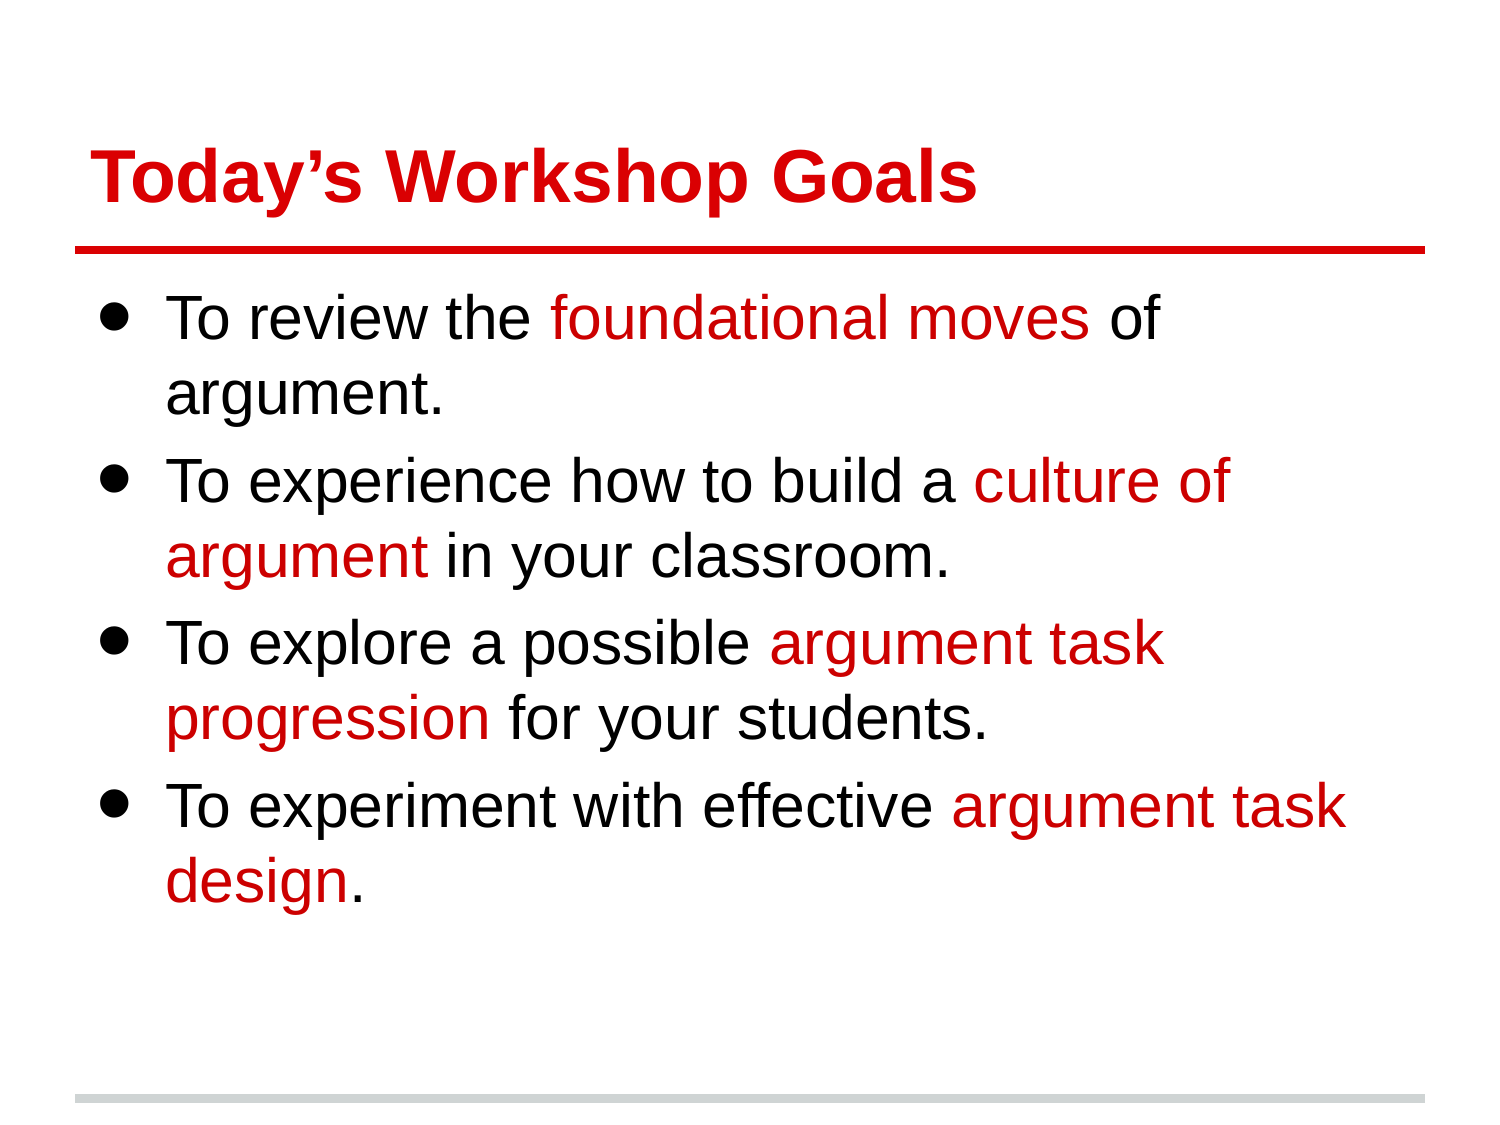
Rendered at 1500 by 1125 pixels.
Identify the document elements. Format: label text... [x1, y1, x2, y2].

list To review the foundational moves of argument. To experience how to build a culture of argument in your classroom. To explore a possible argument task progression for your students. To experiment with effective argument task design. [75, 262, 1425, 1078]
title Today’s Workshop Goals [75, 45, 1425, 233]
